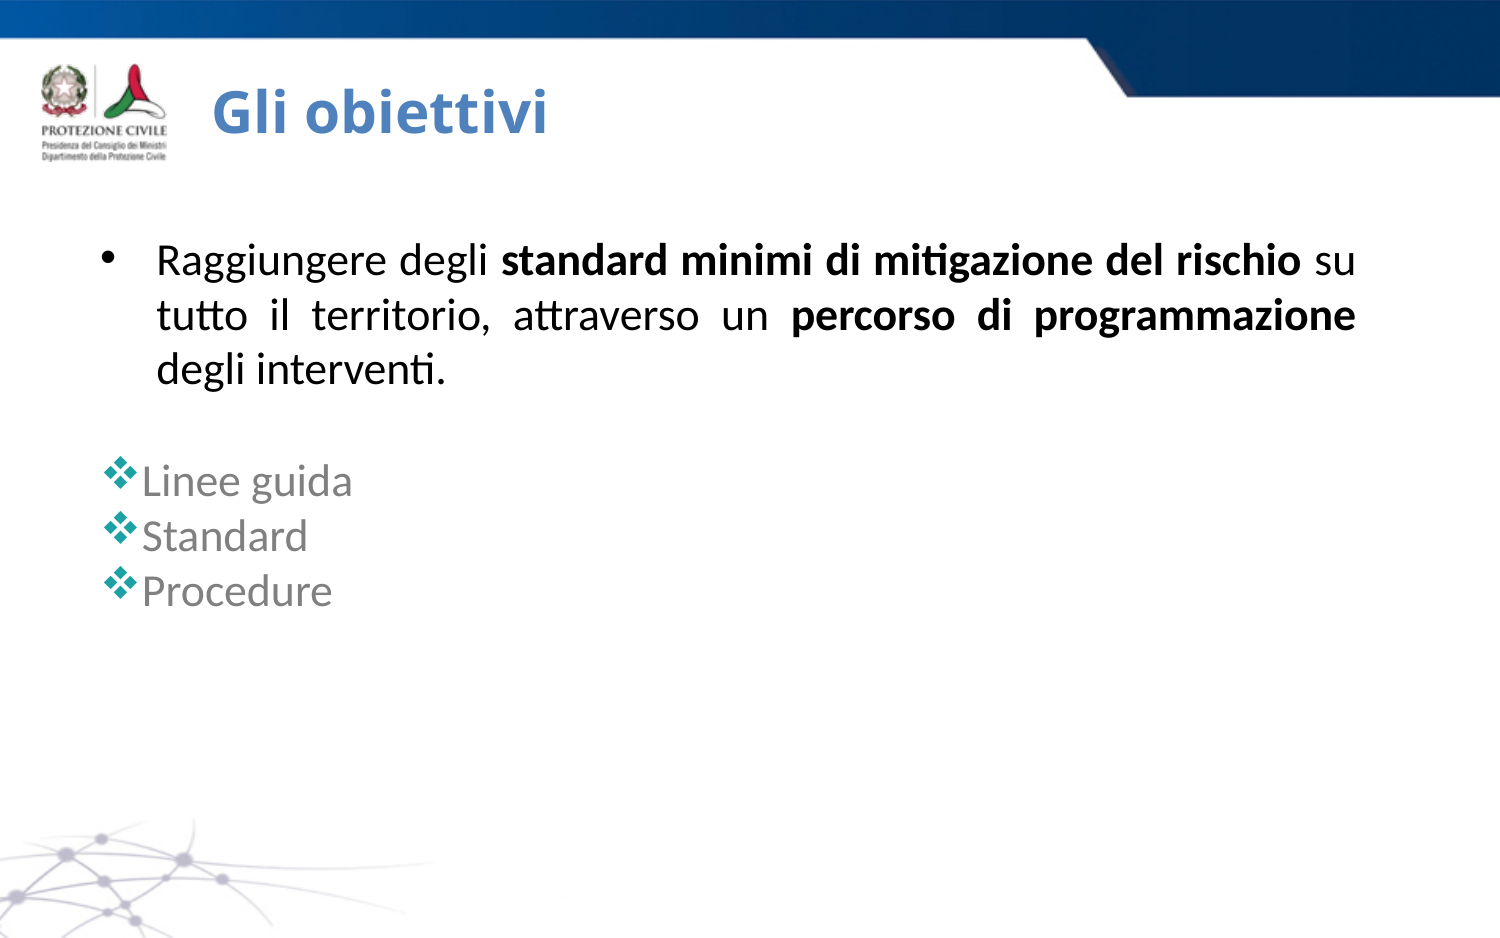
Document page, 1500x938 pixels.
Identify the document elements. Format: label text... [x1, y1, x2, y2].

text_box Linee guida Standard Procedure [88, 445, 943, 622]
title Gli obiettivi [196, 23, 1316, 205]
text_box Raggiungere degli standard minimi di mitigazione del rischio su tutto il territorio, attraverso un percorso di programmazione degli interventi. [88, 223, 1369, 400]
picture [0, 0, 1500, 938]
